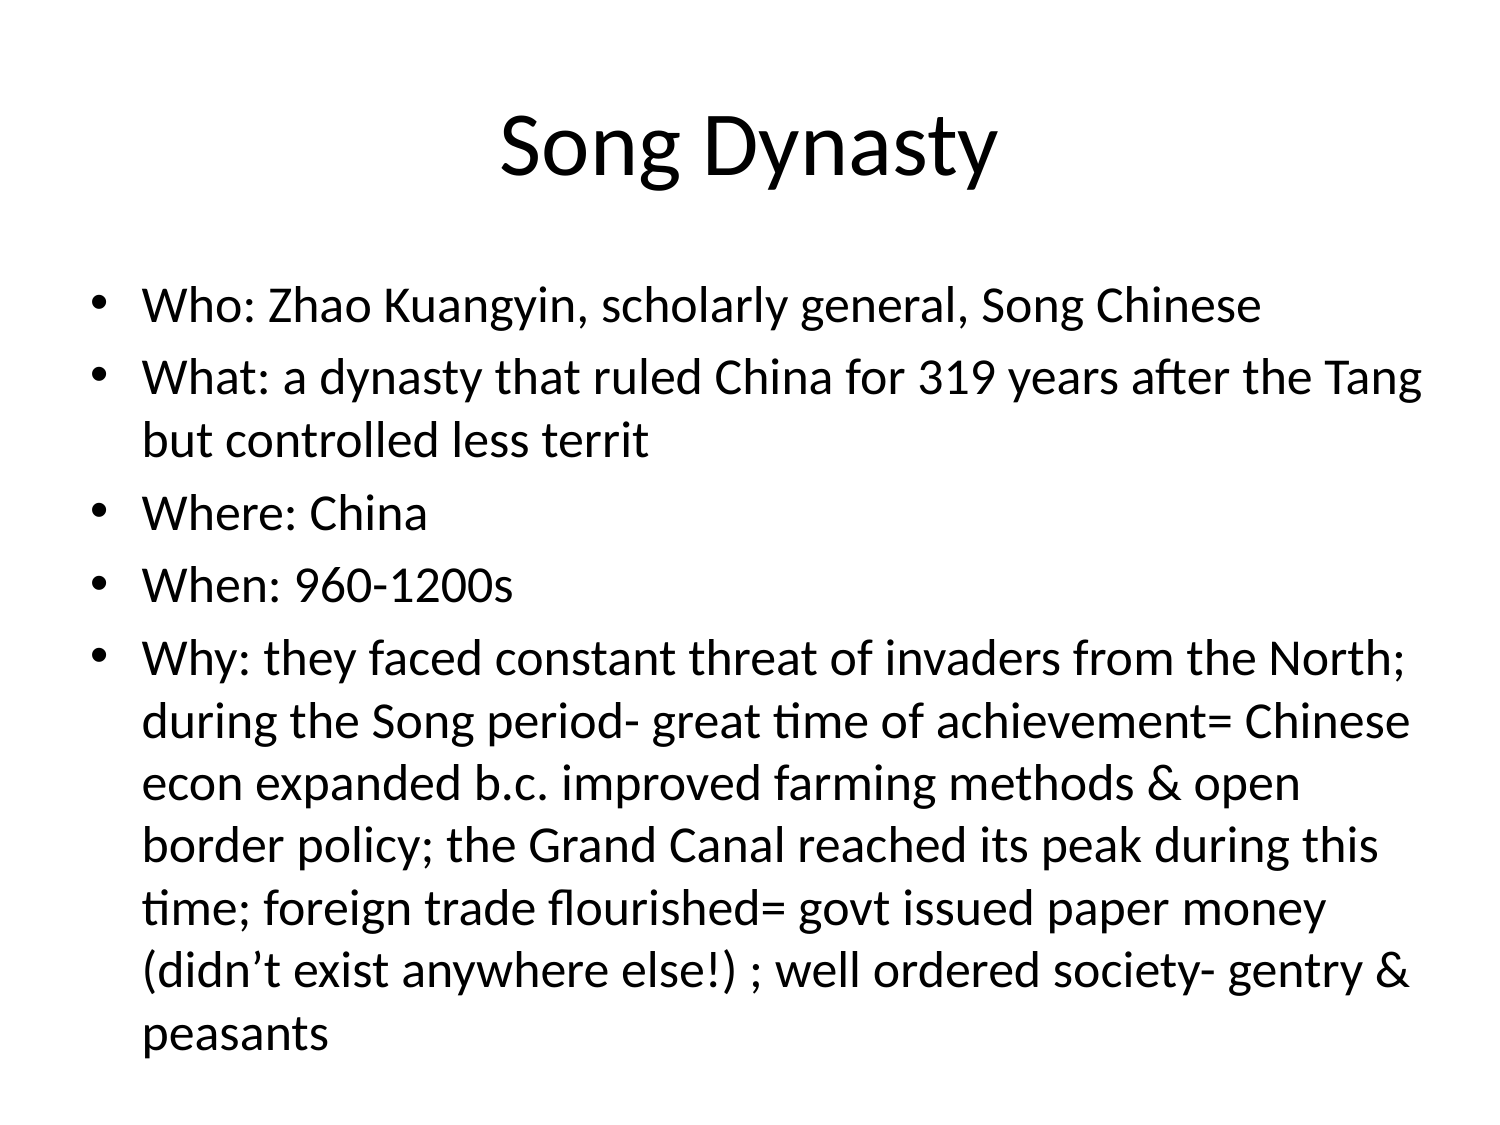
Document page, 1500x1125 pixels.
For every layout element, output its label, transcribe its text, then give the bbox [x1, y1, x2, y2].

list Who: Zhao Kuangyin, scholarly general, Song Chinese What: a dynasty that ruled China for 319 years after the Tang but controlled less territ Where: China When: 960-1200s Why: they faced constant threat of invaders from the North; during the Song period- great time of achievement= Chinese econ expanded b.c. improved farming methods & open border policy; the Grand Canal reached its peak during this time; foreign trade flourished= govt issued paper money (didn’t exist anywhere else!) ; well ordered society- gentry & peasants [75, 262, 1450, 1075]
title Song Dynasty [75, 45, 1425, 233]
